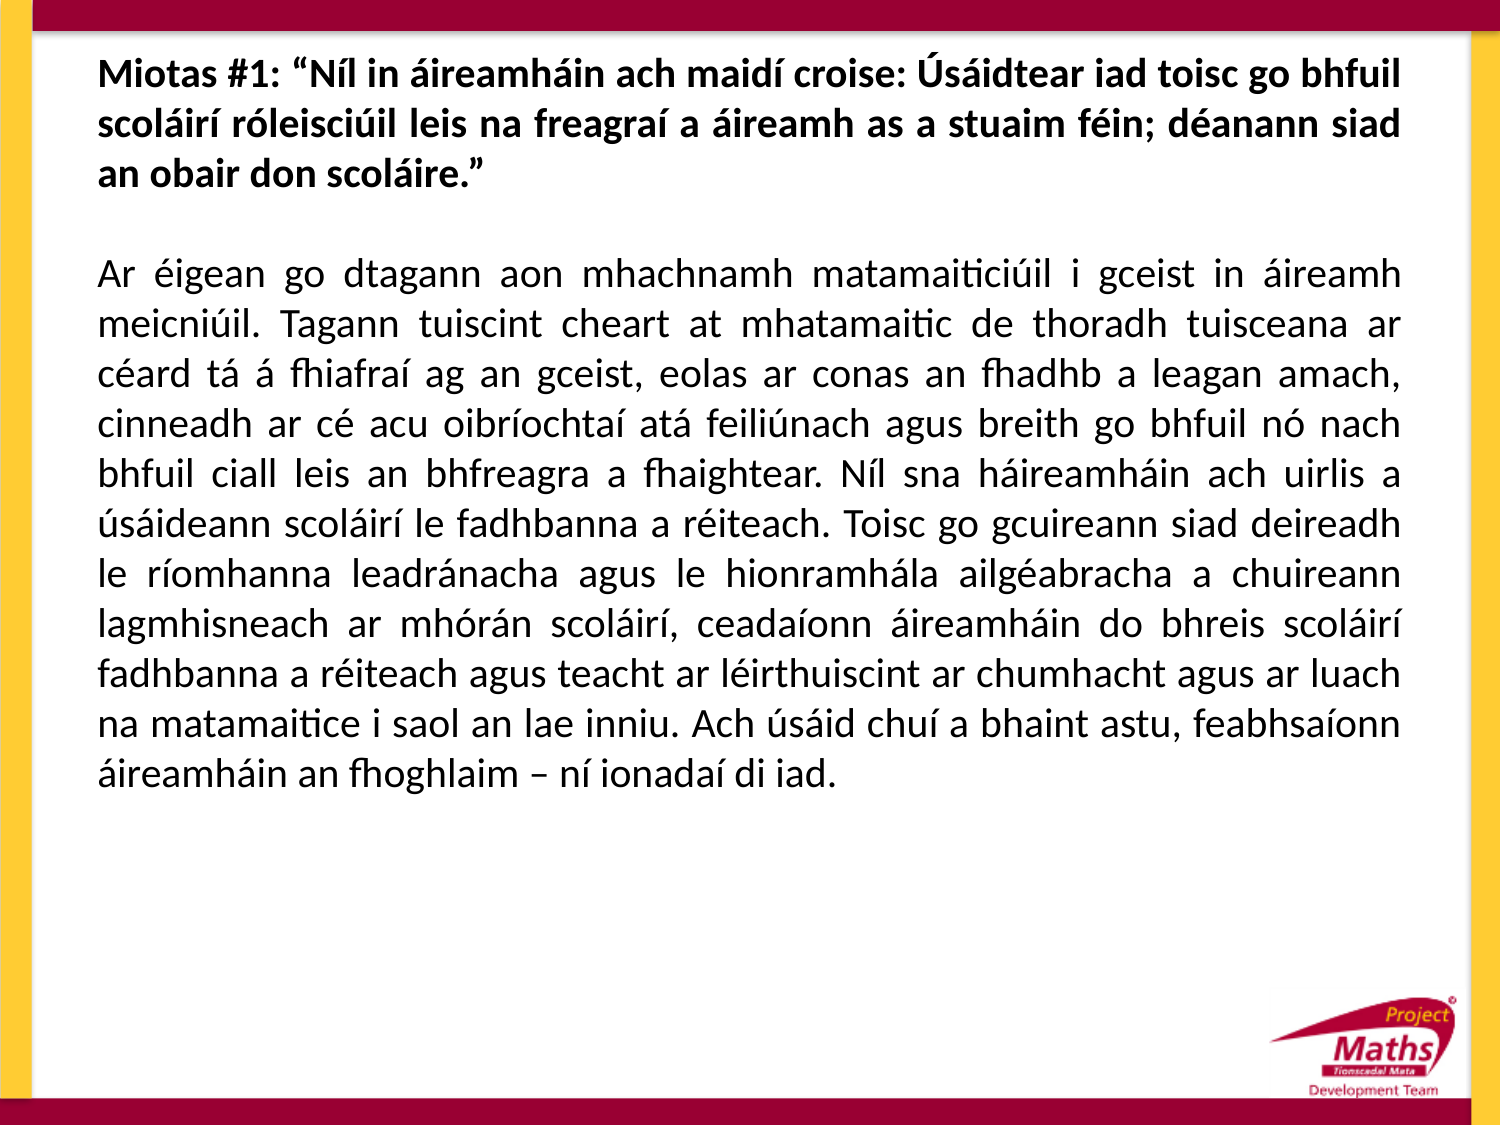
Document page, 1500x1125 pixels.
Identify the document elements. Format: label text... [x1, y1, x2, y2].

text_box Miotas #1: “Níl in áireamháin ach maidí croise: Úsáidtear iad toisc go bhfuil scoláirí róleisciúil leis na freagraí a áireamh as a stuaim féin; déanann siad an obair don scoláire.” Ar éigean go dtagann aon mhachnamh matamaiticiúil i gceist in áireamh meicniúil. Tagann tuiscint cheart at mhatamaitic de thoradh tuisceana ar céard tá á fhiafraí ag an gceist, eolas ar conas an fhadhb a leagan amach, cinneadh ar cé acu oibríochtaí atá feiliúnach agus breith go bhfuil nó nach bhfuil ciall leis an bhfreagra a fhaightear. Níl sna háireamháin ach uirlis a úsáideann scoláirí le fadhbanna a réiteach. Toisc go gcuireann siad deireadh le ríomhanna leadránacha agus le hionramhála ailgéabracha a chuireann lagmhisneach ar mhórán scoláirí, ceadaíonn áireamháin do bhreis scoláirí fadhbanna a réiteach agus teacht ar léirthuiscint ar chumhacht agus ar luach na matamaitice i saol an lae inniu. Ach úsáid chuí a bhaint astu, feabhsaíonn áireamháin an fhoghlaim – ní ionadaí di iad. [82, 38, 1418, 804]
picture [1269, 987, 1466, 1098]
